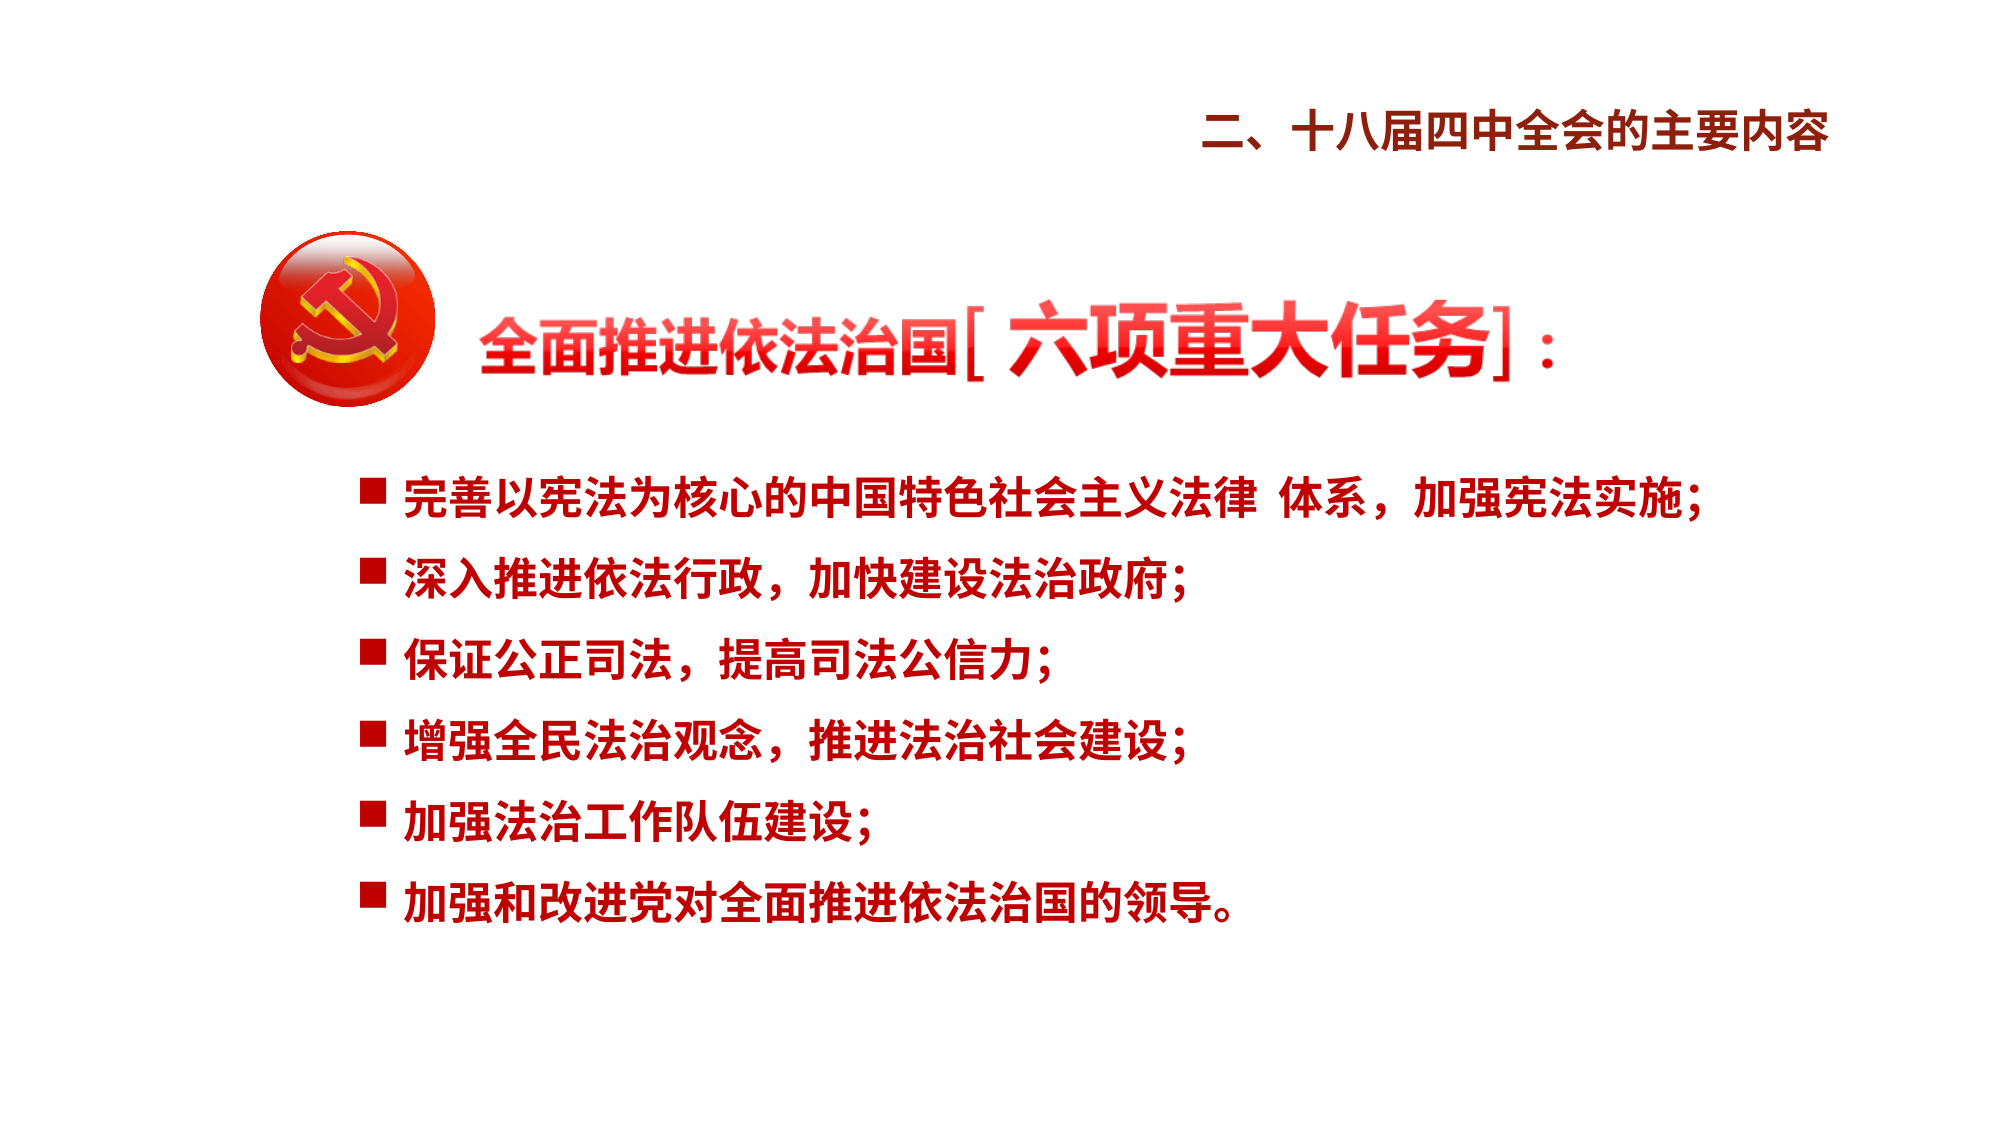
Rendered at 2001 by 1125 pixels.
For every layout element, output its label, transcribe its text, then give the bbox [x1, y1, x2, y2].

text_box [260, 231, 435, 407]
text_box 完善以宪法为核心的中国特色社会主义法律 体系，加强宪法实施； 深入推进依法行政，加快建设法治政府； 保证公正司法，提高司法公信力； 增强全民法治观念，推进法治社会建设； 加强法治工作队伍建设； 加强和改进党对全面推进依法治国的领导。 [341, 434, 1802, 936]
text_box 二、十八届四中全会的主要内容 [1155, 94, 1876, 164]
picture [441, 265, 1653, 398]
